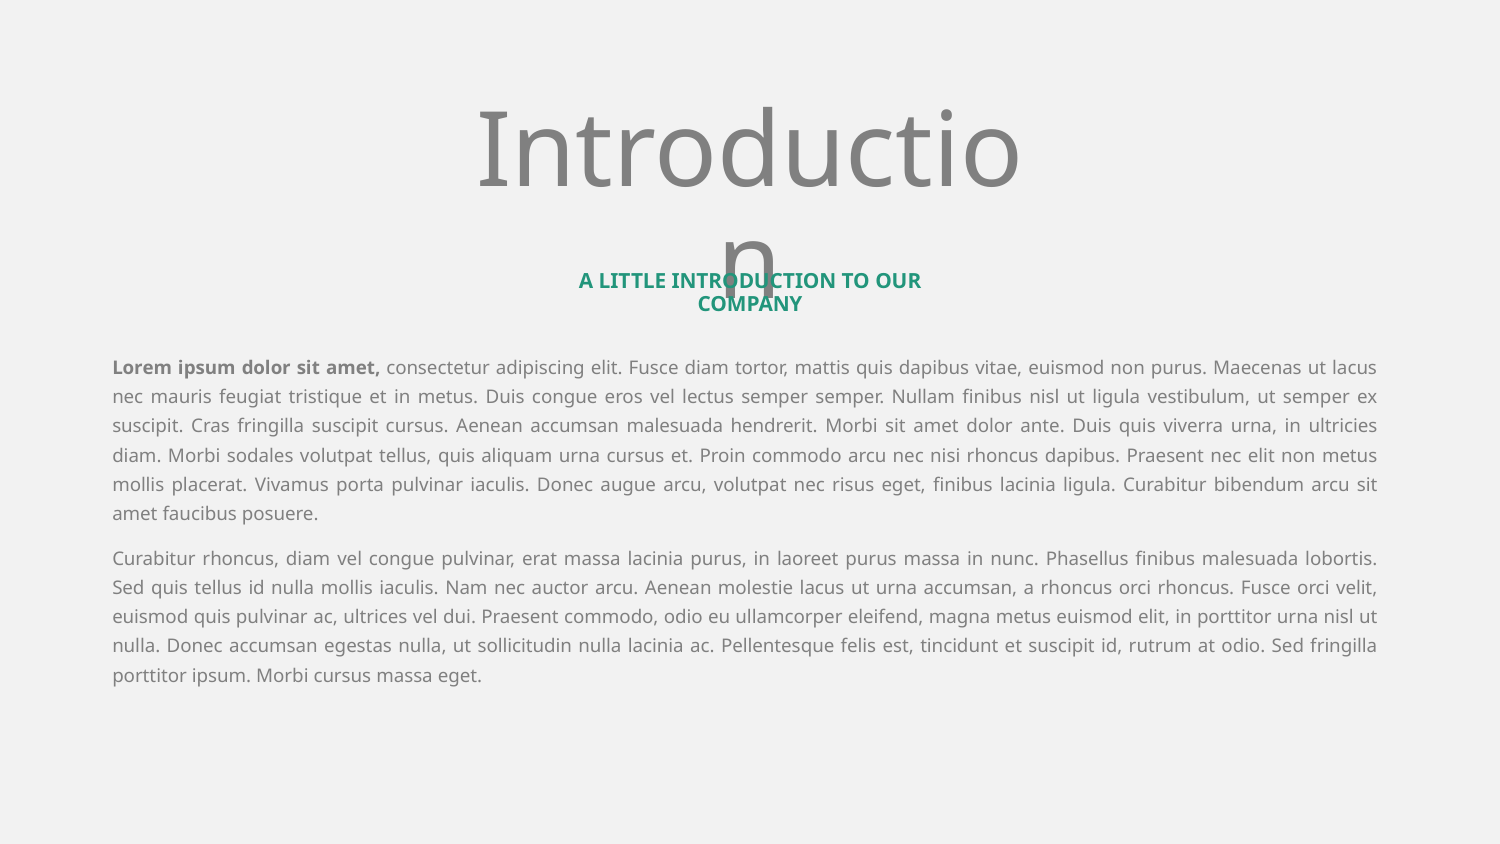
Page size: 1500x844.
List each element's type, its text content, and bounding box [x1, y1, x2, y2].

text_box Introduction [431, 157, 1069, 260]
text_box A LITTLE INTRODUCTION TO OUR COMPANY [525, 259, 975, 309]
text_box Lorem ipsum dolor sit amet, consectetur adipiscing elit. Fusce diam tortor, mattis quis dapibus vitae, euismod non purus. Maecenas ut lacus nec mauris feugiat tristique et in metus. Duis congue eros vel lectus semper semper. Nullam finibus nisl ut ligula vestibulum, ut semper ex suscipit. Cras fringilla suscipit cursus. Aenean accumsan malesuada hendrerit. Morbi sit amet dolor ante. Duis quis viverra urna, in ultricies diam. Morbi sodales volutpat tellus, quis aliquam urna cursus et. Proin commodo arcu nec nisi rhoncus dapibus. Praesent nec elit non metus mollis placerat. Vivamus porta pulvinar iaculis. Donec augue arcu, volutpat nec risus eget, finibus lacinia ligula. Curabitur bibendum arcu sit amet faucibus posuere. Curabitur rhoncus, diam vel congue pulvinar, erat massa lacinia purus, in laoreet purus massa in nunc. Phasellus finibus malesuada lobortis. Sed quis tellus id nulla mollis iaculis. Nam nec auctor arcu. Aenean molestie lacus ut urna accumsan, a rhoncus orci rhoncus. Fusce orci velit, euismod quis pulvinar ac, ultrices vel dui. Praesent commodo, odio eu ullamcorper eleifend, magna metus euismod elit, in porttitor urna nisl ut nulla. Donec accumsan egestas nulla, ut sollicitudin nulla lacinia ac. Pellentesque felis est, tincidunt et suscipit id, rutrum at odio. Sed fringilla porttitor ipsum. Morbi cursus massa eget. [112, 337, 1388, 711]
